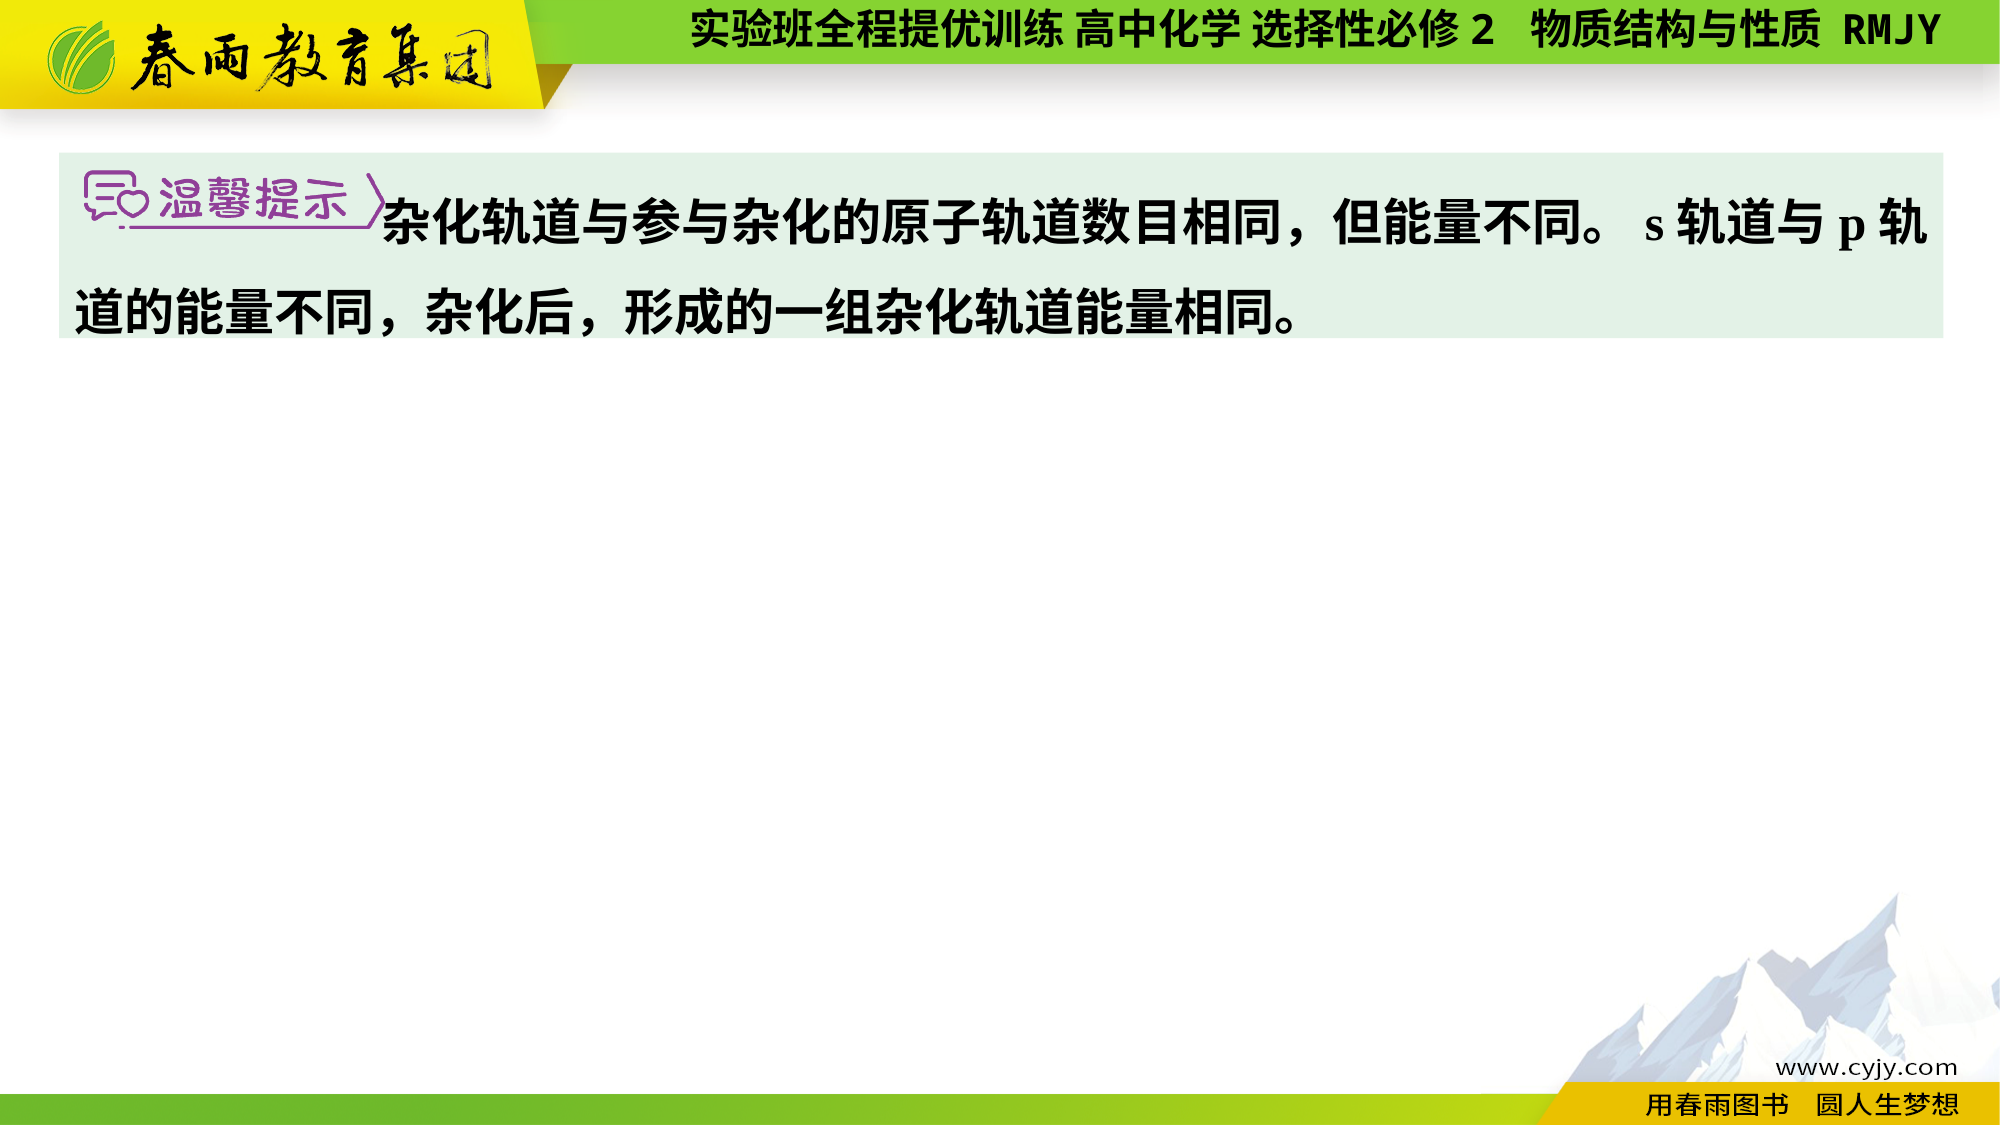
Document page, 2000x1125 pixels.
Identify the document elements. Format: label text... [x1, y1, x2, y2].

picture [0, 0, 2000, 1125]
list 杂化轨道与参与杂化的原子轨道数目相同，但能量不同。s轨道与p轨道的能量不同，杂化后，形成的一组杂化轨道能量相同。 [59, 152, 1944, 339]
